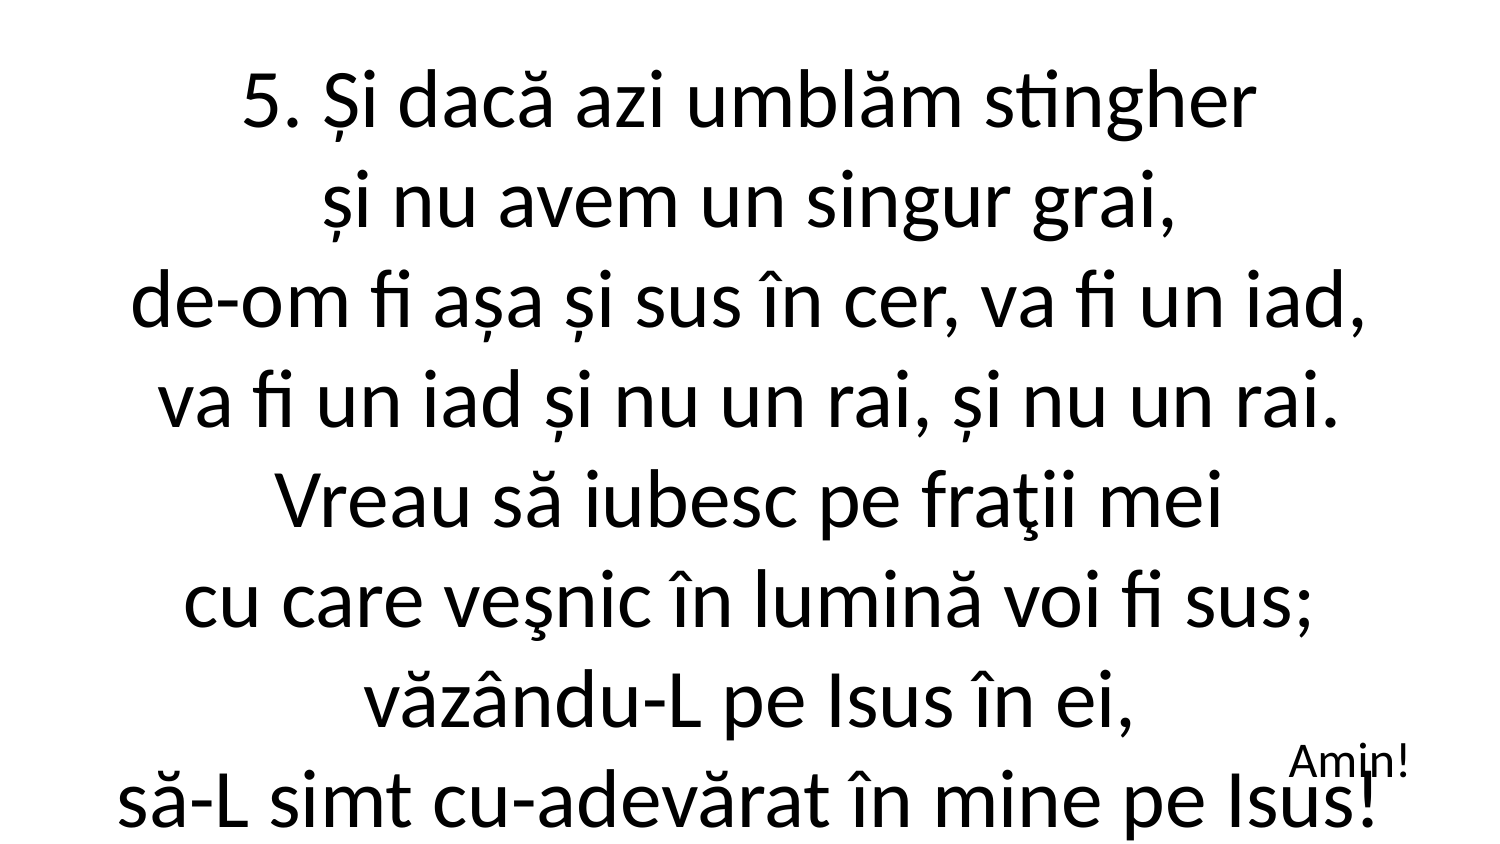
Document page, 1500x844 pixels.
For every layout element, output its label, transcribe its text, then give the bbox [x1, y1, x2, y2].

text_box Amin! [1273, 674, 1427, 795]
text_box 5. Și dacă azi umblăm stingher și nu avem un singur grai, de-om fi așa și sus în cer, va fi un iad, va fi un iad și nu un rai, și nu un rai. Vreau să iubesc pe fraţii mei cu care veşnic în lumină voi fi sus; văzându-L pe Isus în ei, să-L simt cu-adevărat în mine pe Isus! [102, 0, 1398, 844]
